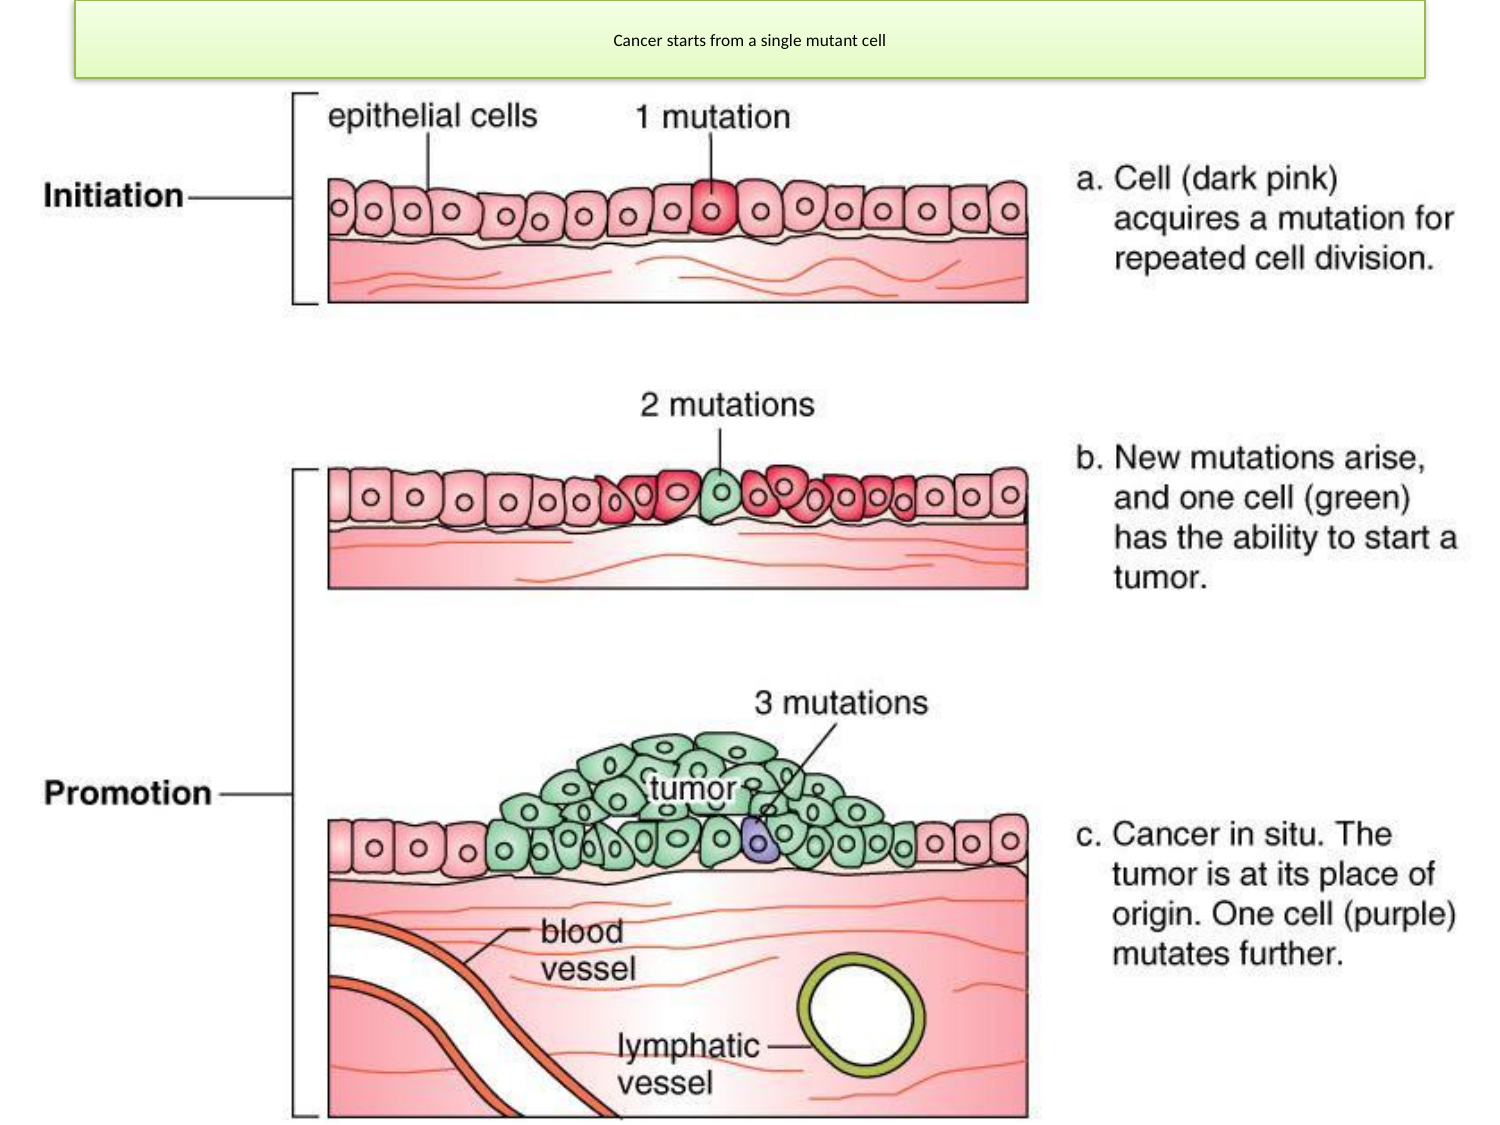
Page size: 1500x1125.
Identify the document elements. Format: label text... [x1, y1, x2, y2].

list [40, 89, 1471, 1125]
title Cancer starts from a single mutant cell [74, 0, 1426, 79]
